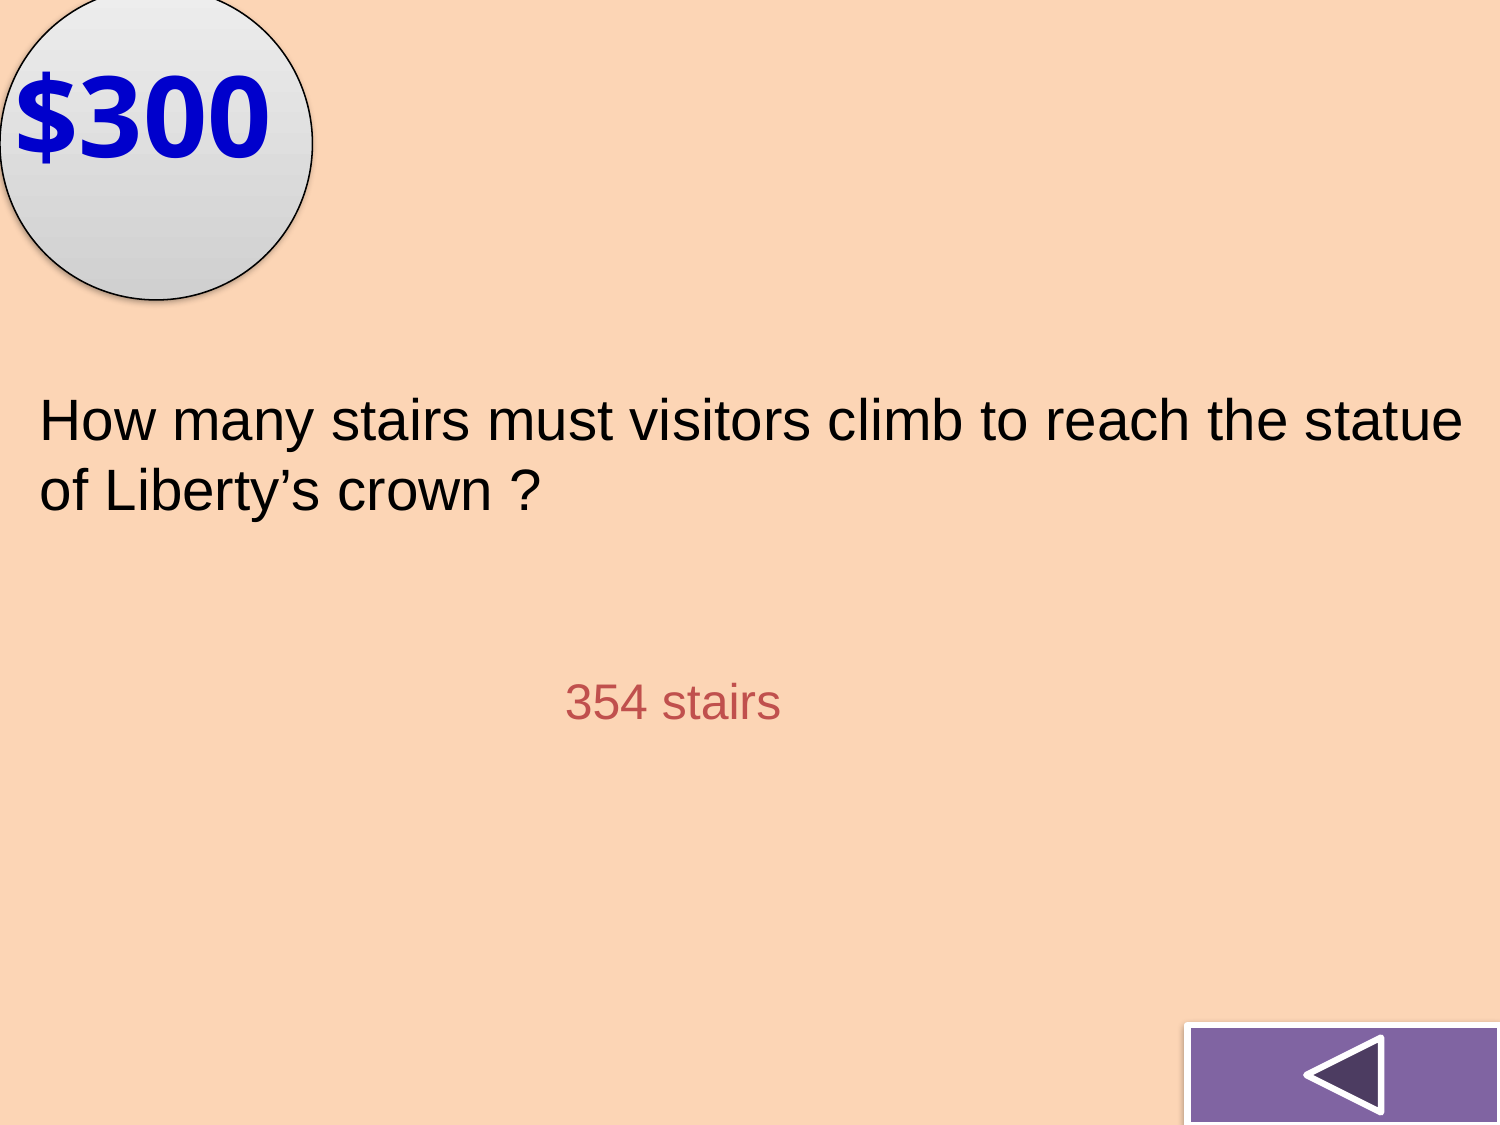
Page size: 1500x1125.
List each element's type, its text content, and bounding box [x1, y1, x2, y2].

text_box How many stairs must visitors climb to reach the statue of Liberty’s crown ? [24, 374, 1488, 530]
text_box 354 stairs [549, 662, 975, 738]
text_box [41, 0, 272, 37]
text_box [1184, 1022, 1500, 1125]
text_box $300 [0, 37, 1425, 188]
text_box [5, 188, 307, 301]
